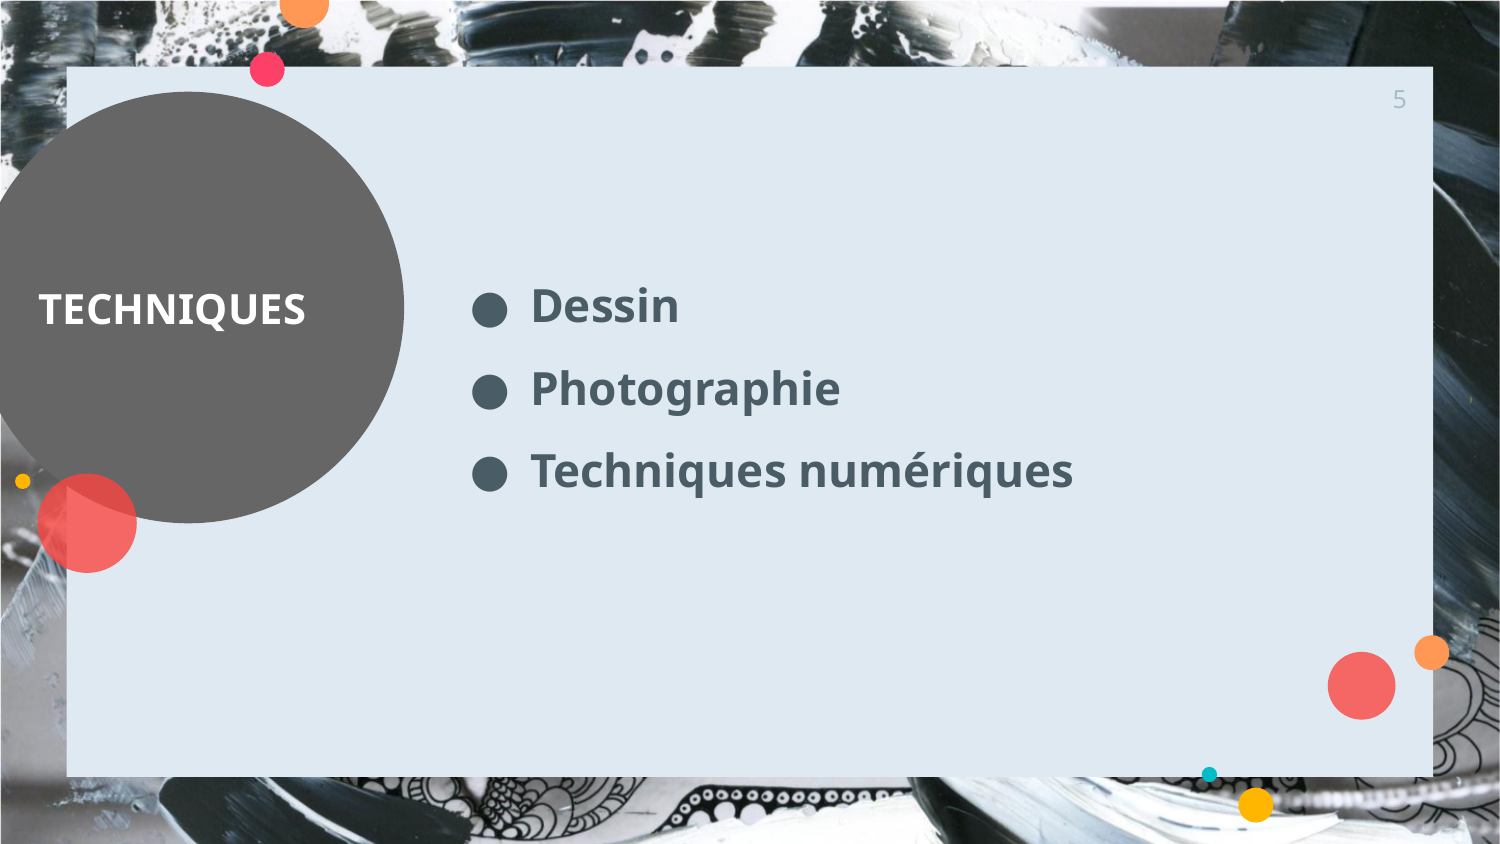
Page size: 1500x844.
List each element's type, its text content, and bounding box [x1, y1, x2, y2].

slide_number ‹#› [1331, 68, 1422, 134]
picture [2, 2, 1500, 844]
list Dessin Photographie Techniques numériques [440, 234, 1353, 684]
title TECHNIQUES [23, 91, 375, 524]
